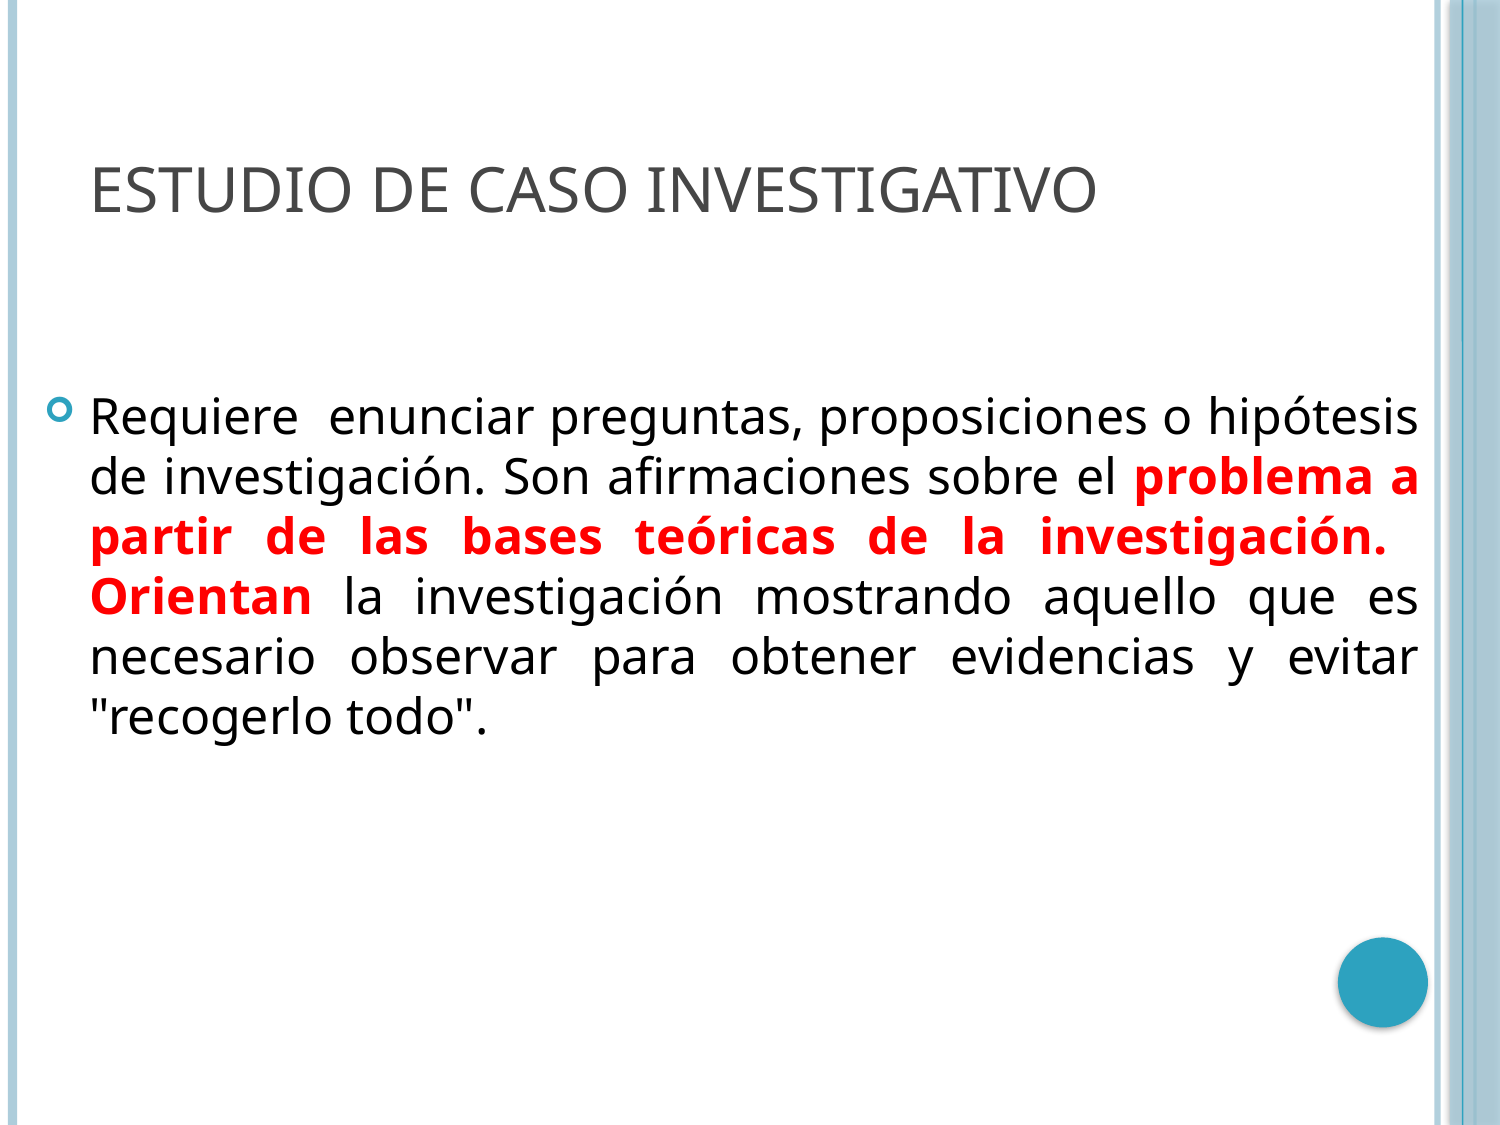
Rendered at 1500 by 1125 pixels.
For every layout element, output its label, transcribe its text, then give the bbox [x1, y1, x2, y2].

list Requiere enunciar preguntas, proposiciones o hipótesis de investigación. Son afirmaciones sobre el problema a partir de las bases teóricas de la investigación. Orientan la investigación mostrando aquello que es necesario observar para obtener evidencias y evitar "recogerlo todo". [29, 231, 1436, 1125]
title Estudio de caso investigativo [75, 45, 1300, 231]
